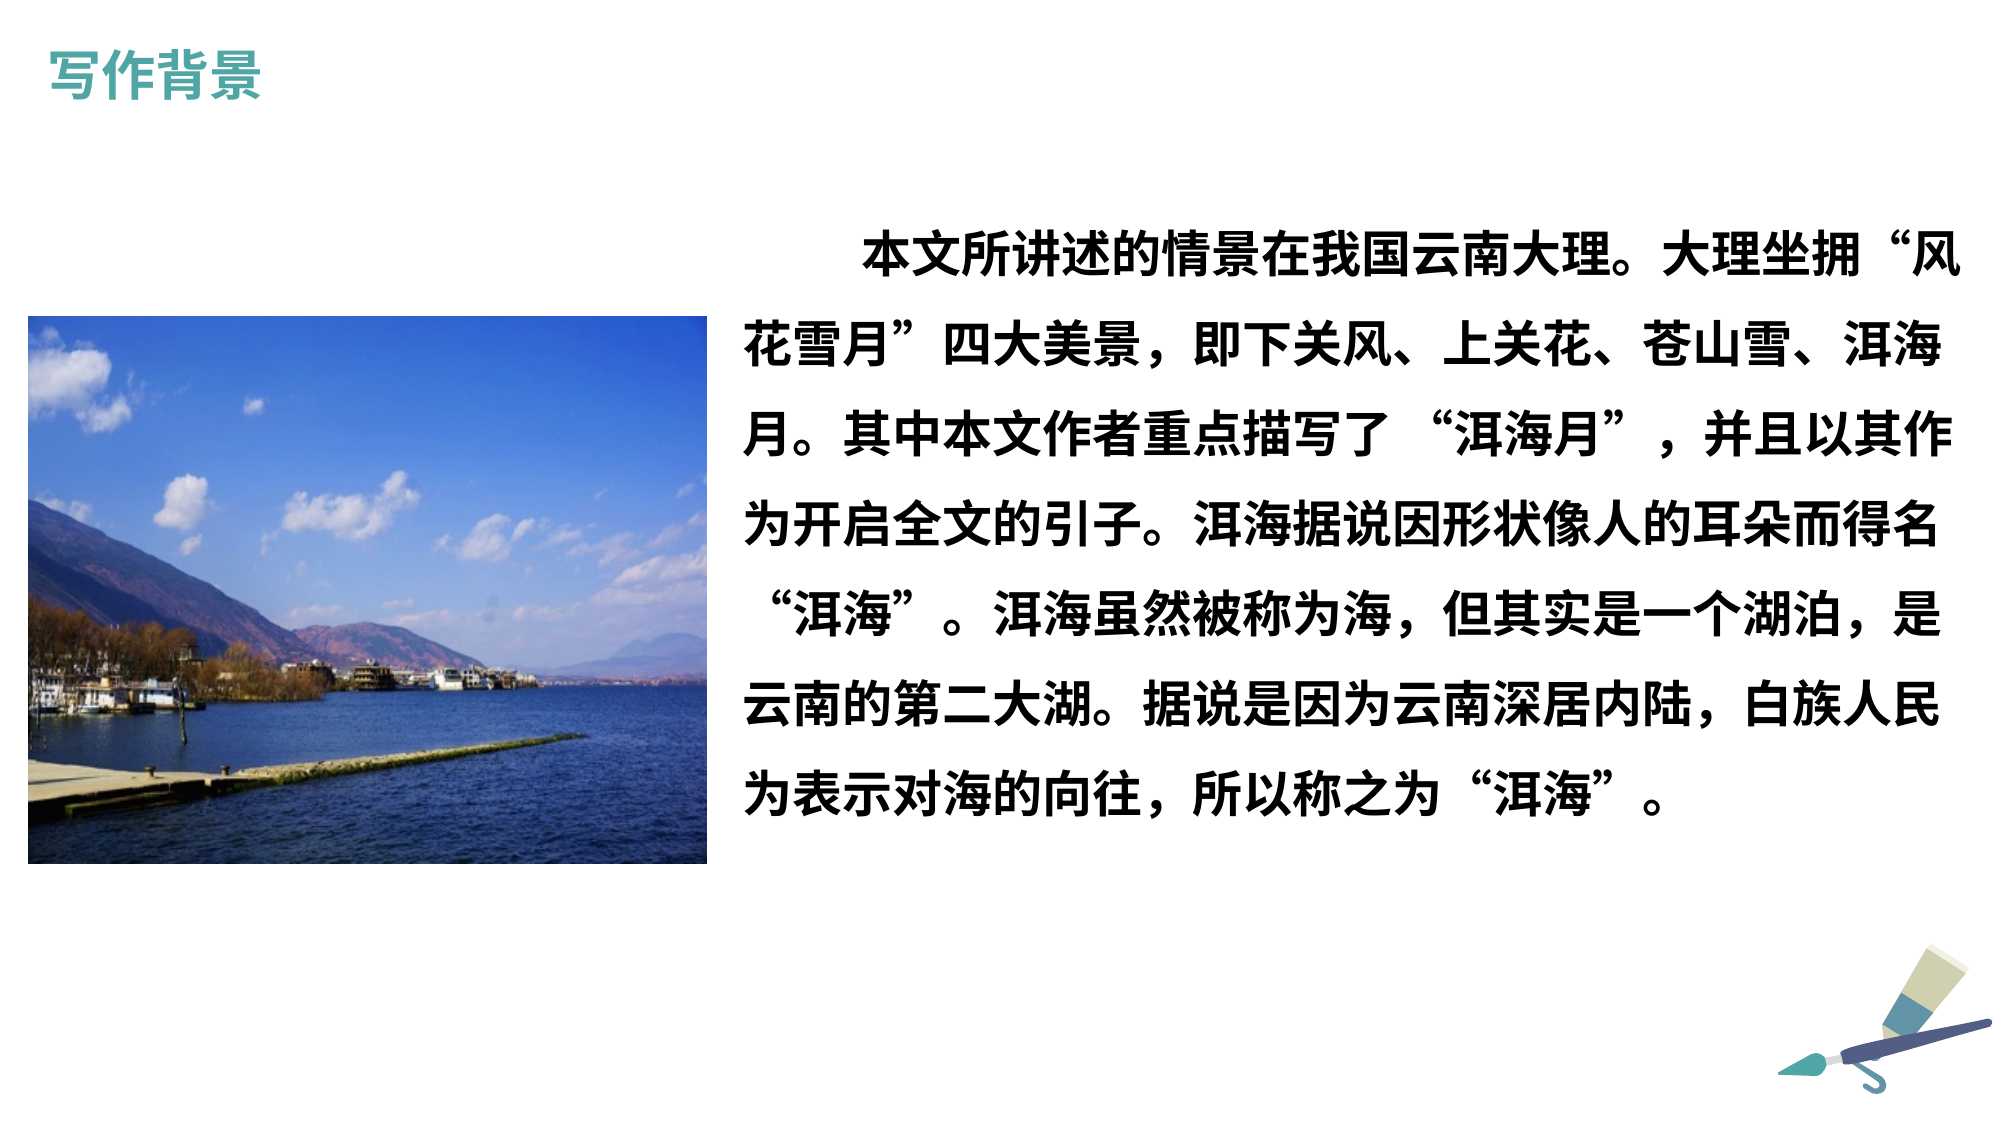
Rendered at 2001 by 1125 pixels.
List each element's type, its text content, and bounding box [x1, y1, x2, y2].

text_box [1811, 945, 1974, 1125]
picture [28, 316, 707, 864]
text_box 本文所讲述的情景在我国云南大理。大理坐拥“风花雪月”四大美景，即下关风、上关花、苍山雪、洱海月。其中本文作者重点描写了 “洱海月”，并且以其作为开启全文的引子。洱海据说因形状像人的耳朵而得名“洱海”。洱海虽然被称为海，但其实是一个湖泊，是云南的第二大湖。据说是因为云南深居内陆，白族人民为表示对海的向往，所以称之为“洱海”。 [722, 182, 1982, 832]
text_box 写作背景 [32, 33, 347, 114]
